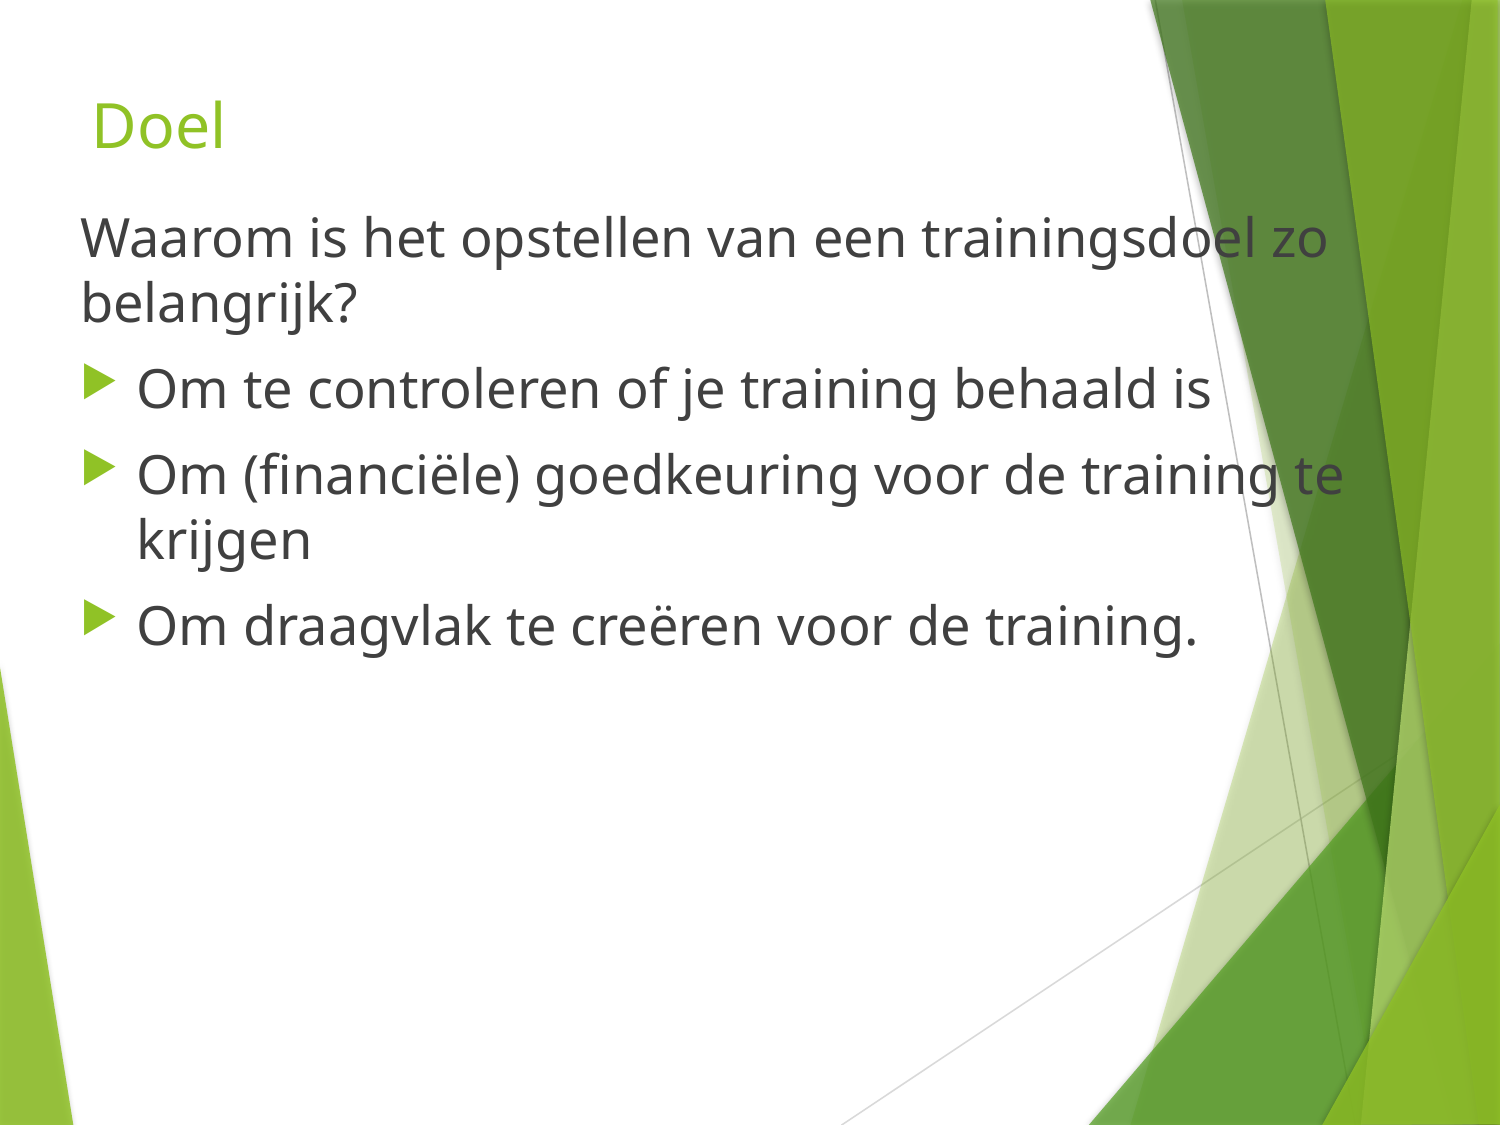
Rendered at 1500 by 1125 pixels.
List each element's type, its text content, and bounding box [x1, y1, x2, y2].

title Doel [76, 78, 1427, 208]
list Waarom is het opstellen van een trainingsdoel zo belangrijk? Om te controleren of je training behaald is Om (financiële) goedkeuring voor de training te krijgen Om draagvlak te creëren voor de training. [64, 196, 1415, 939]
